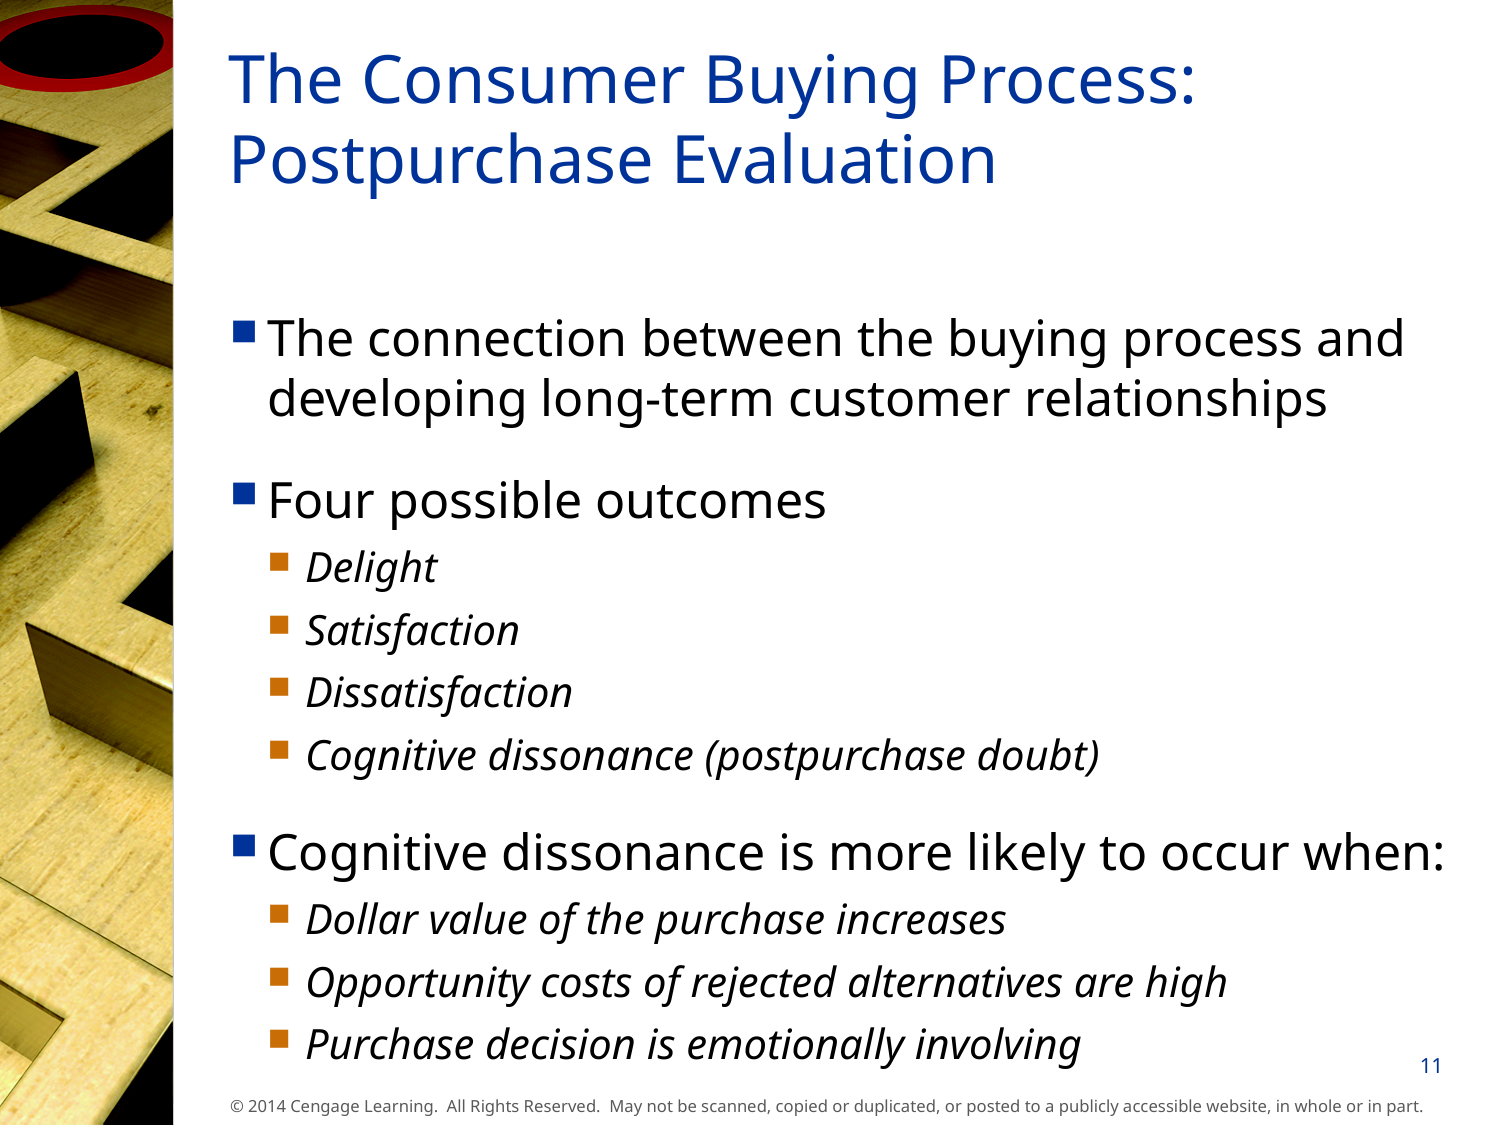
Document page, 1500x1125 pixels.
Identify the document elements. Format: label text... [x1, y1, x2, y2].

list The connection between the buying process and developing long-term customer relationships Four possible outcomes Delight Satisfaction Dissatisfaction Cognitive dissonance (postpurchase doubt) Cognitive dissonance is more likely to occur when: Dollar value of the purchase increases Opportunity costs of rejected alternatives are high Purchase decision is emotionally involving [215, 212, 1478, 1097]
title The Consumer Buying Process: Postpurchase Evaluation [213, 29, 1454, 213]
slide_number 11 [1386, 1037, 1478, 1097]
picture [0, 0, 174, 1125]
